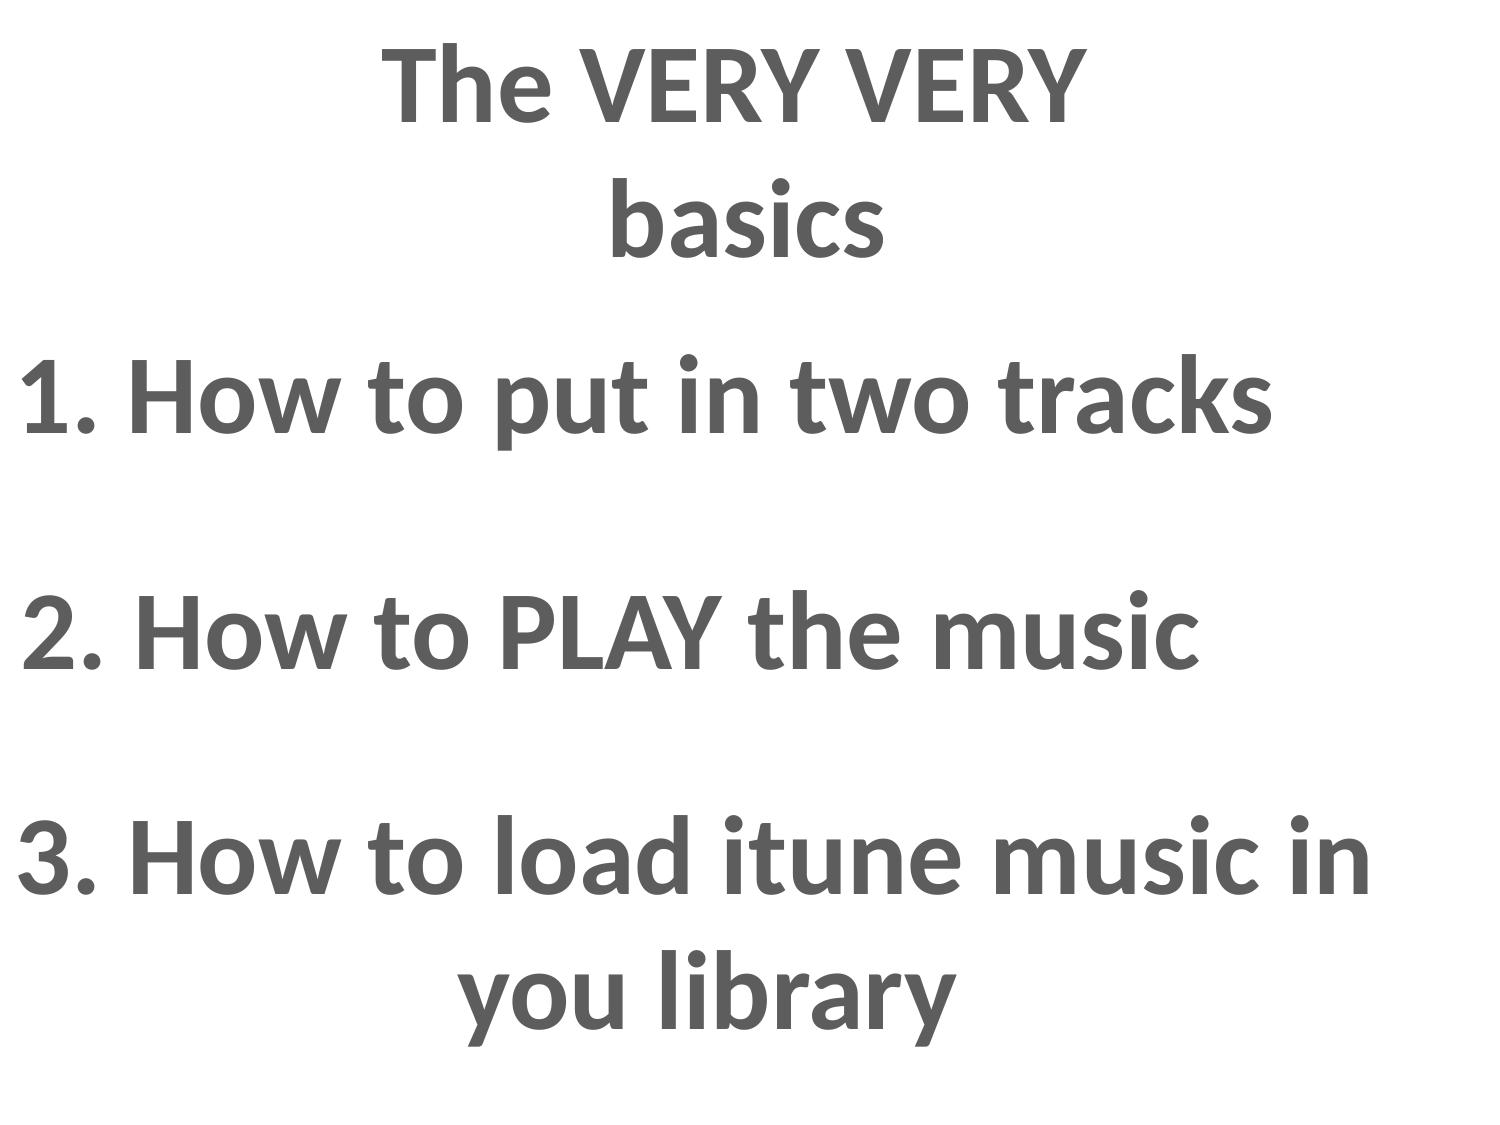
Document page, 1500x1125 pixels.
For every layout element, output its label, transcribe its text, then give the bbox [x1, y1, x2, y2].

text_box 2. How to PLAY the music [5, 549, 1217, 700]
text_box The VERY VERY basics [366, 2, 1129, 288]
text_box 1. How to put in two tracks [0, 313, 1290, 464]
text_box 3. How to load itune music in you library [0, 774, 1417, 1060]
